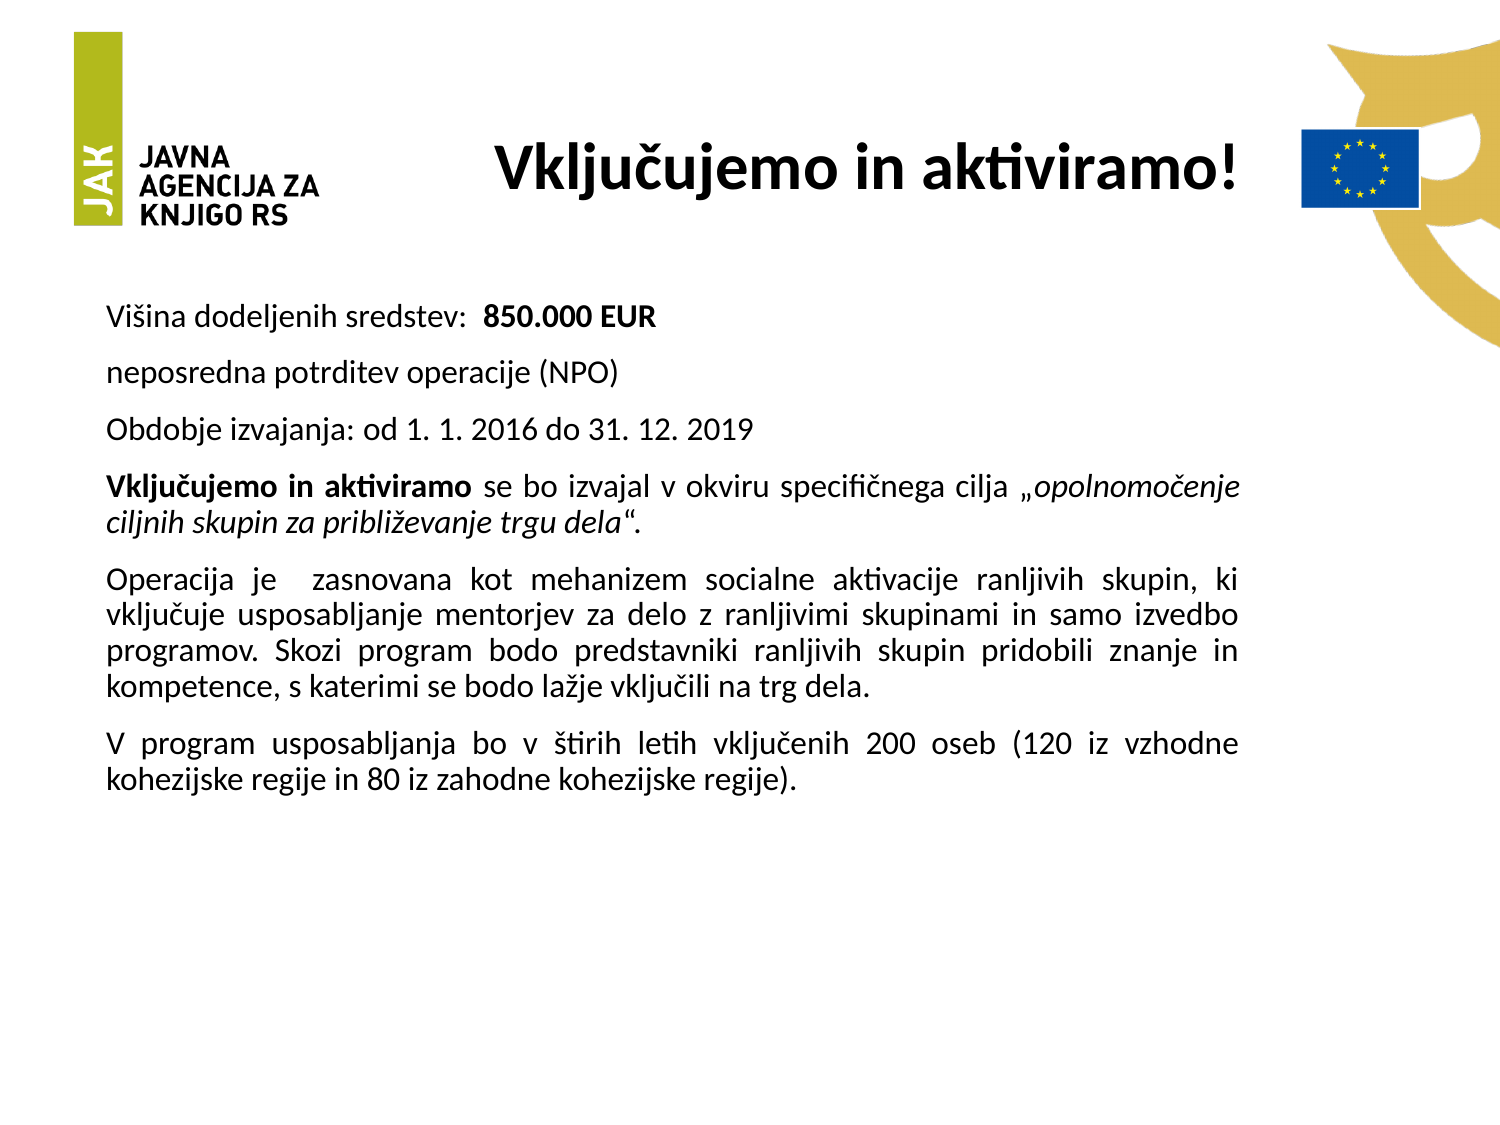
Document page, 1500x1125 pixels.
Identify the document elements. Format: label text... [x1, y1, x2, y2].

picture [57, 16, 335, 241]
picture [1299, 0, 1500, 488]
list Vključujemo in aktiviramo! [91, 79, 1256, 257]
list Višina dodeljenih sredstev: 850.000 EUR neposredna potrditev operacije (NPO) Obdobje izvajanja: od 1. 1. 2016 do 31. 12. 2019 Vključujemo in aktiviramo se bo izvajal v okviru specifičnega cilja „opolnomočenje ciljnih skupin za približevanje trgu dela“. Operacija je zasnovana kot mehanizem socialne aktivacije ranljivih skupin, ki vključuje usposabljanje mentorjev za delo z ranljivimi skupinami in samo izvedbo programov. Skozi program bodo predstavniki ranljivih skupin pridobili znanje in kompetence, s katerimi se bodo lažje vključili na trg dela. V program usposabljanja bo v štirih letih vključenih 200 oseb (120 iz vzhodne kohezijske regije in 80 iz zahodne kohezijske regije). [91, 290, 1256, 999]
